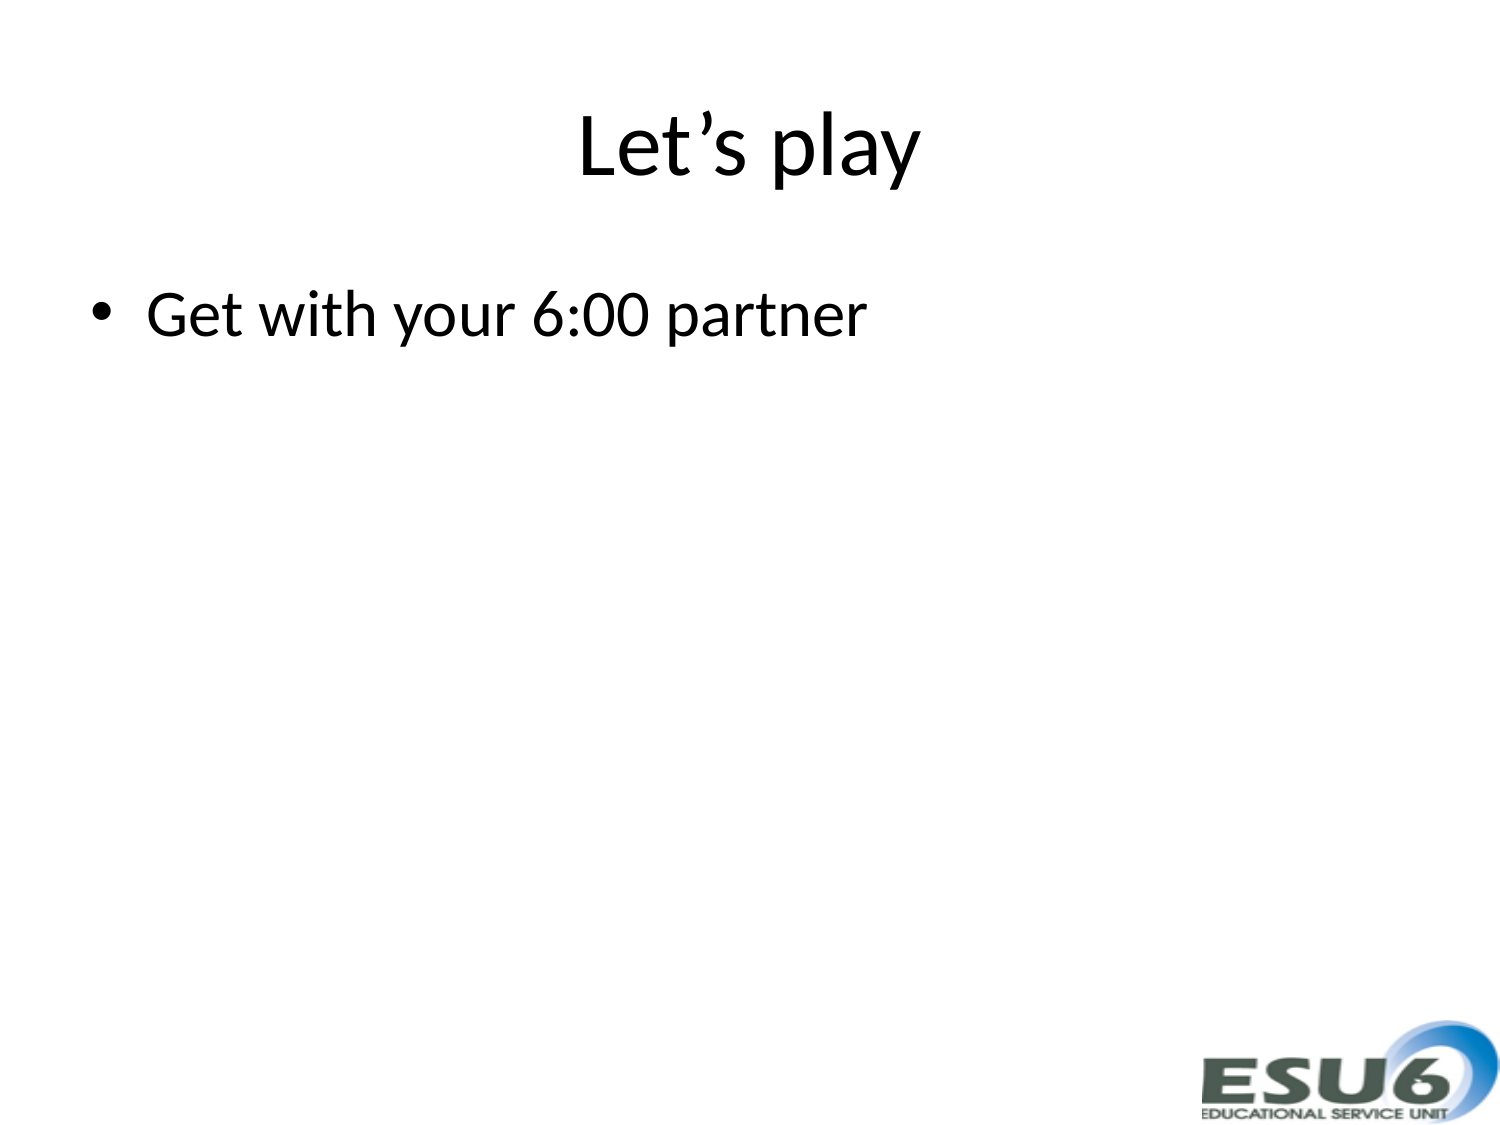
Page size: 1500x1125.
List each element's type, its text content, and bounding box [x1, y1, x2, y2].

list Get with your 6:00 partner [75, 262, 1425, 1005]
title Let’s play [75, 45, 1425, 233]
picture [1202, 1020, 1500, 1125]
